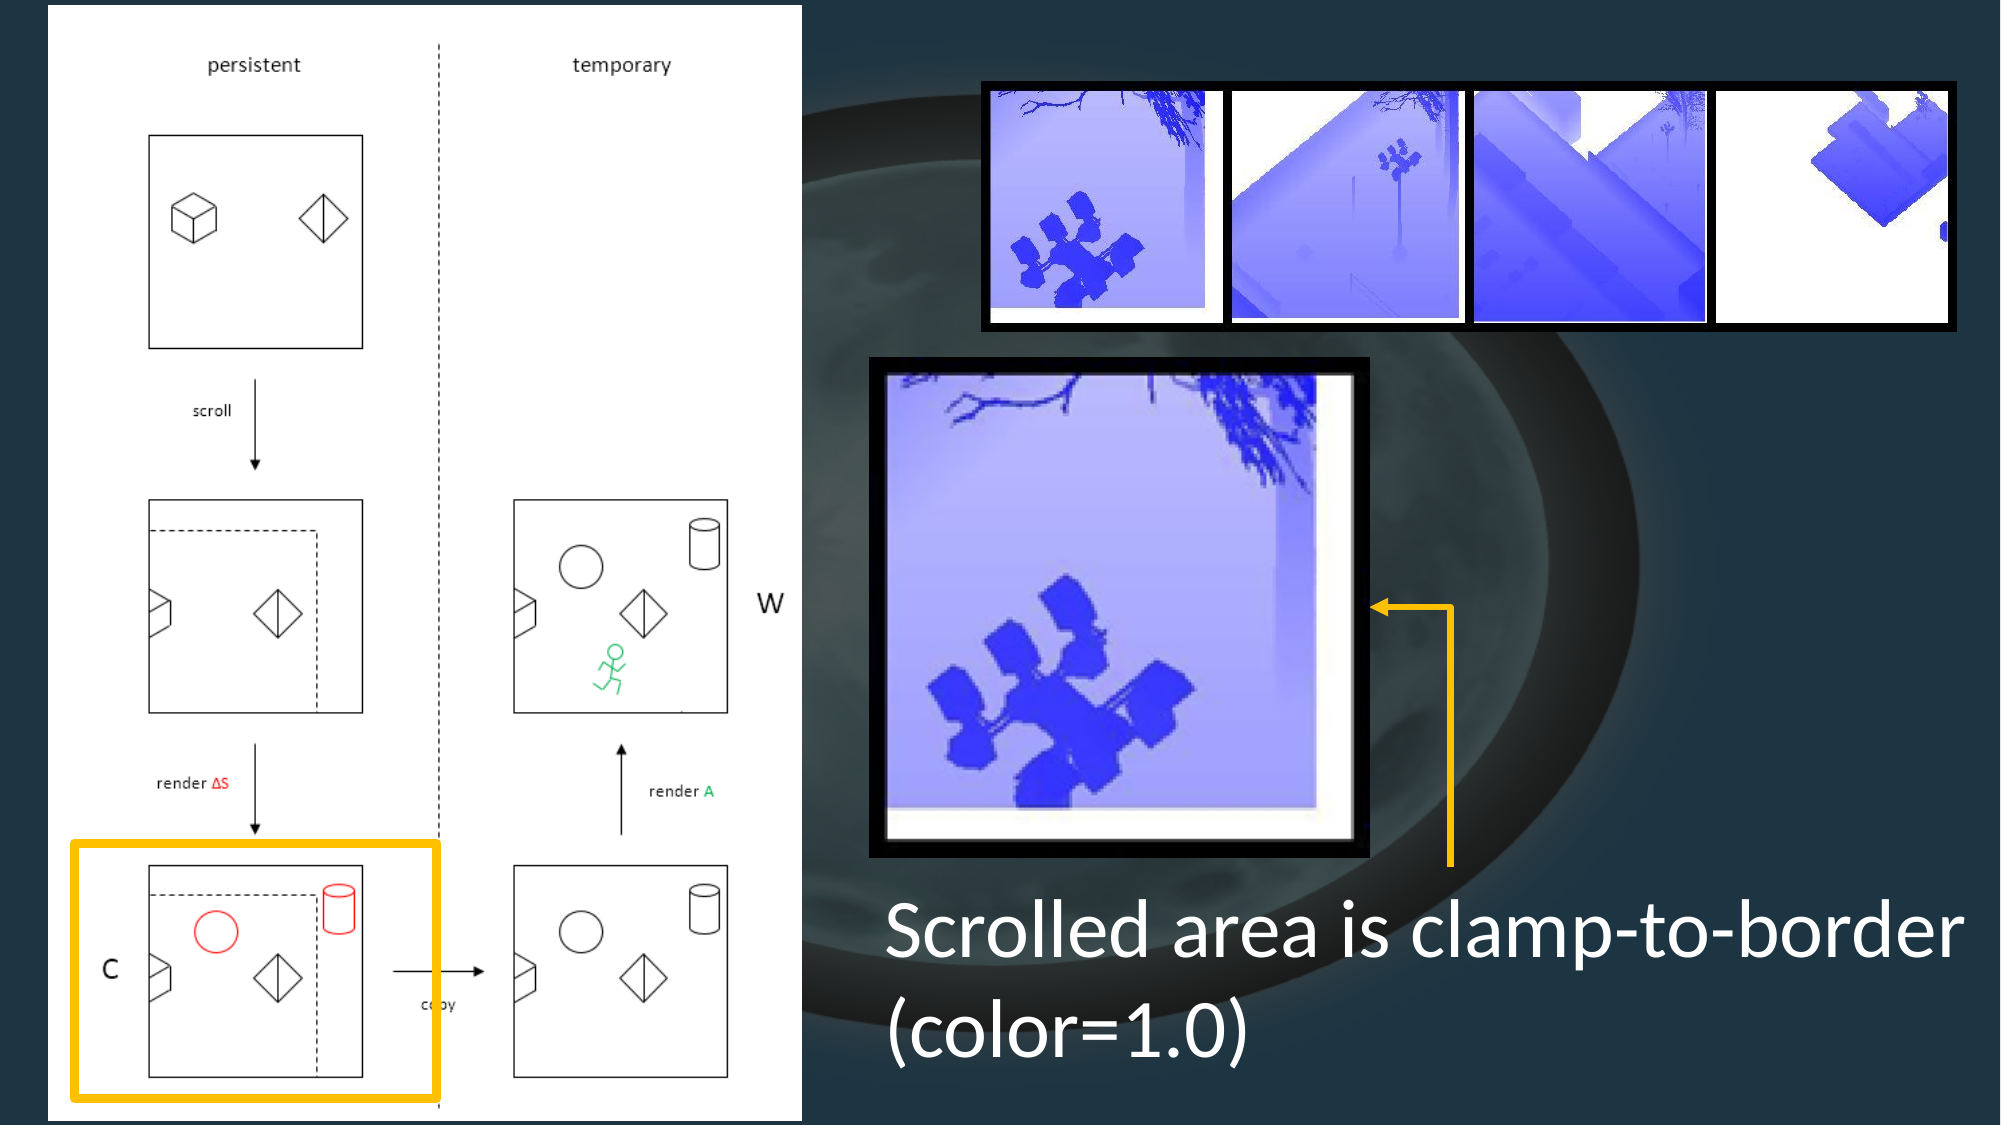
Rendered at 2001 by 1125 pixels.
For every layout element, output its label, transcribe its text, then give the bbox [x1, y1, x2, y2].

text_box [1370, 696, 1540, 778]
picture [0, 0, 2001, 1125]
text_box Scrolled area is clamp-to-border (color=1.0) [869, 866, 2000, 1082]
